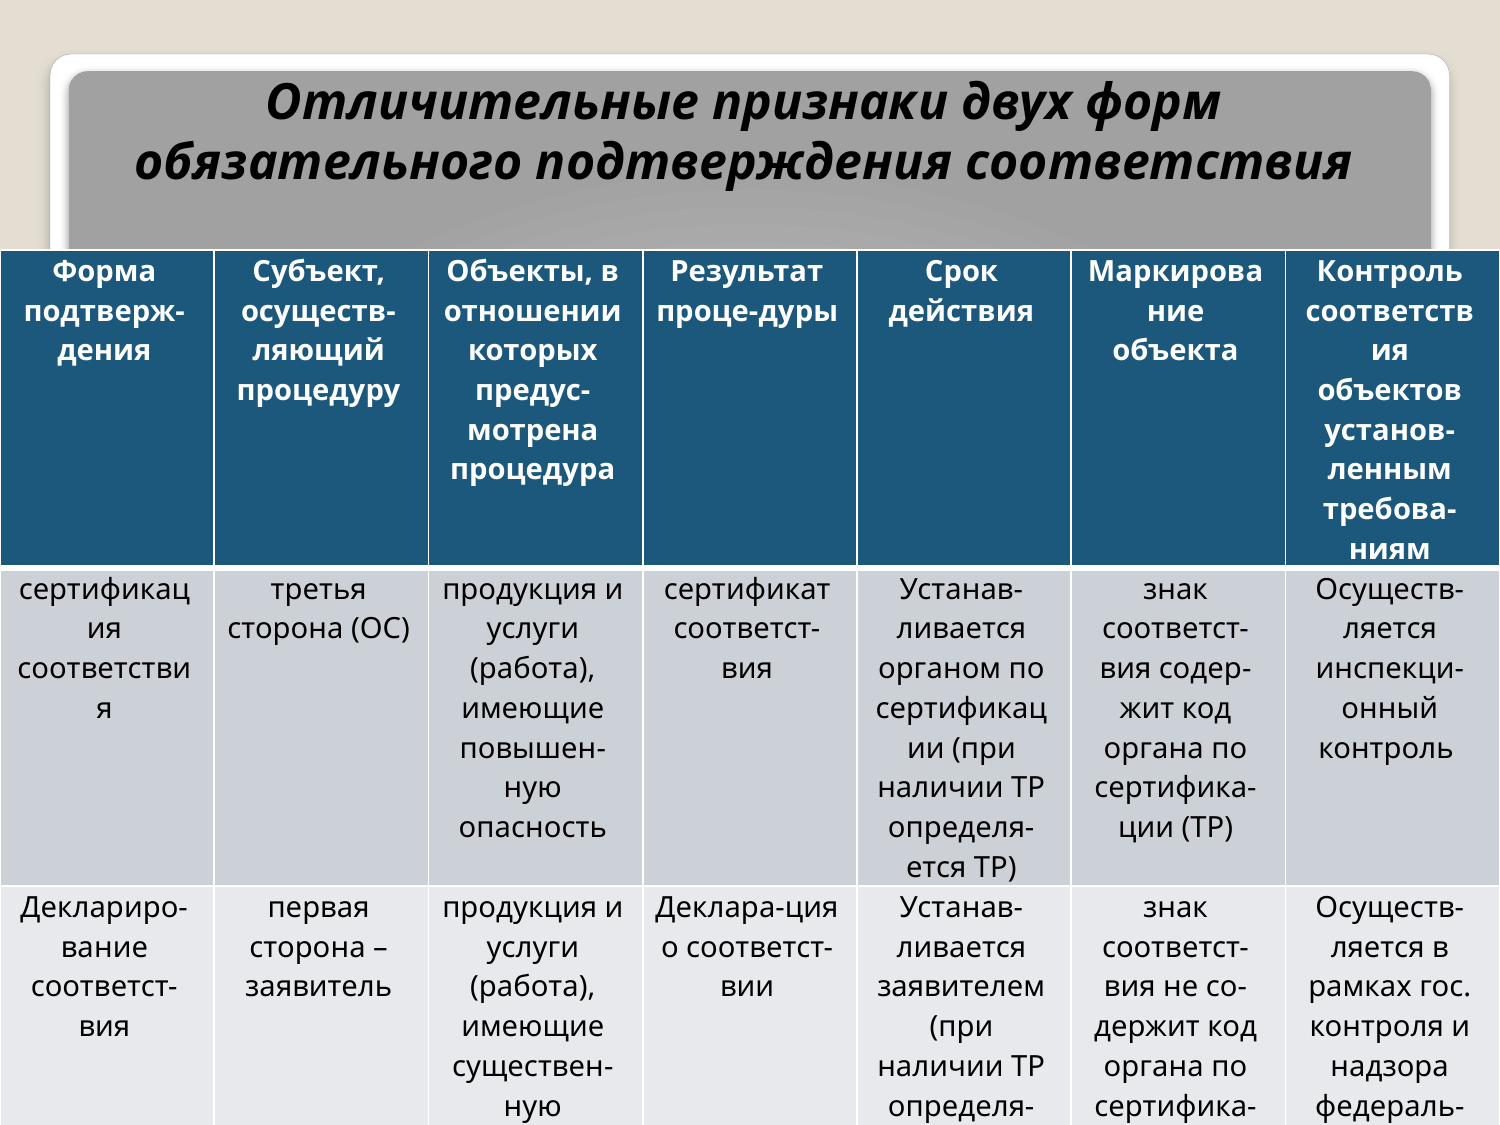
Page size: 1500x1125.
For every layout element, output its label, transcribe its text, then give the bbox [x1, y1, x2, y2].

table_cell сертификат соответст-вия [644, 571, 856, 885]
table_cell Деклара-ция о соответст-вии [644, 887, 856, 1125]
table_header Форма подтверж-дения [1, 251, 213, 565]
table_cell Устанав-ливается органом по сертификации (при наличии ТР определя-ется ТР) [858, 571, 1070, 885]
table_header Контроль соответствия объектов установ-ленным требова-ниям [1286, 251, 1499, 565]
table_cell Устанав-ливается заявителем (при наличии ТР определя-ется ТР) [858, 887, 1070, 1125]
table_cell продукция и услуги (работа), имеющие существен-ную опасность [429, 887, 642, 1125]
table_cell продукция и услуги (работа), имеющие повышен-ную опасность [429, 571, 642, 885]
table_cell знак соответст-вия не со-держит код органа по сертифика-ции [1072, 887, 1285, 1125]
table_header Срок действия [858, 251, 1070, 565]
table_header Результат проце-дуры [644, 251, 856, 565]
table_header Субъект, осуществ-ляющий процедуру [215, 251, 428, 565]
table_header Объекты, в отношении которых предус-мотрена процедура [429, 251, 642, 565]
table_cell первая сторона – заявитель [215, 887, 428, 1125]
table_cell Деклариро-вание соответст-вия [1, 887, 213, 1125]
table_cell Осуществ-ляется инспекци-онный контроль [1286, 571, 1499, 885]
table_cell знак соответст-вия содер-жит код органа по сертифика-ции (ТР) [1072, 571, 1285, 885]
table_cell Осуществ-ляется в рамках гос. контроля и надзора федераль-ными органами исп. власти [1286, 887, 1499, 1125]
table_header Маркирование объекта [1072, 251, 1285, 565]
table_cell третья сторона (ОС) [215, 571, 428, 885]
table_cell сертификация соответствия [1, 571, 213, 885]
text_box Отличительные признаки двух форм обязательного подтверждения соответствия [99, 62, 1388, 198]
